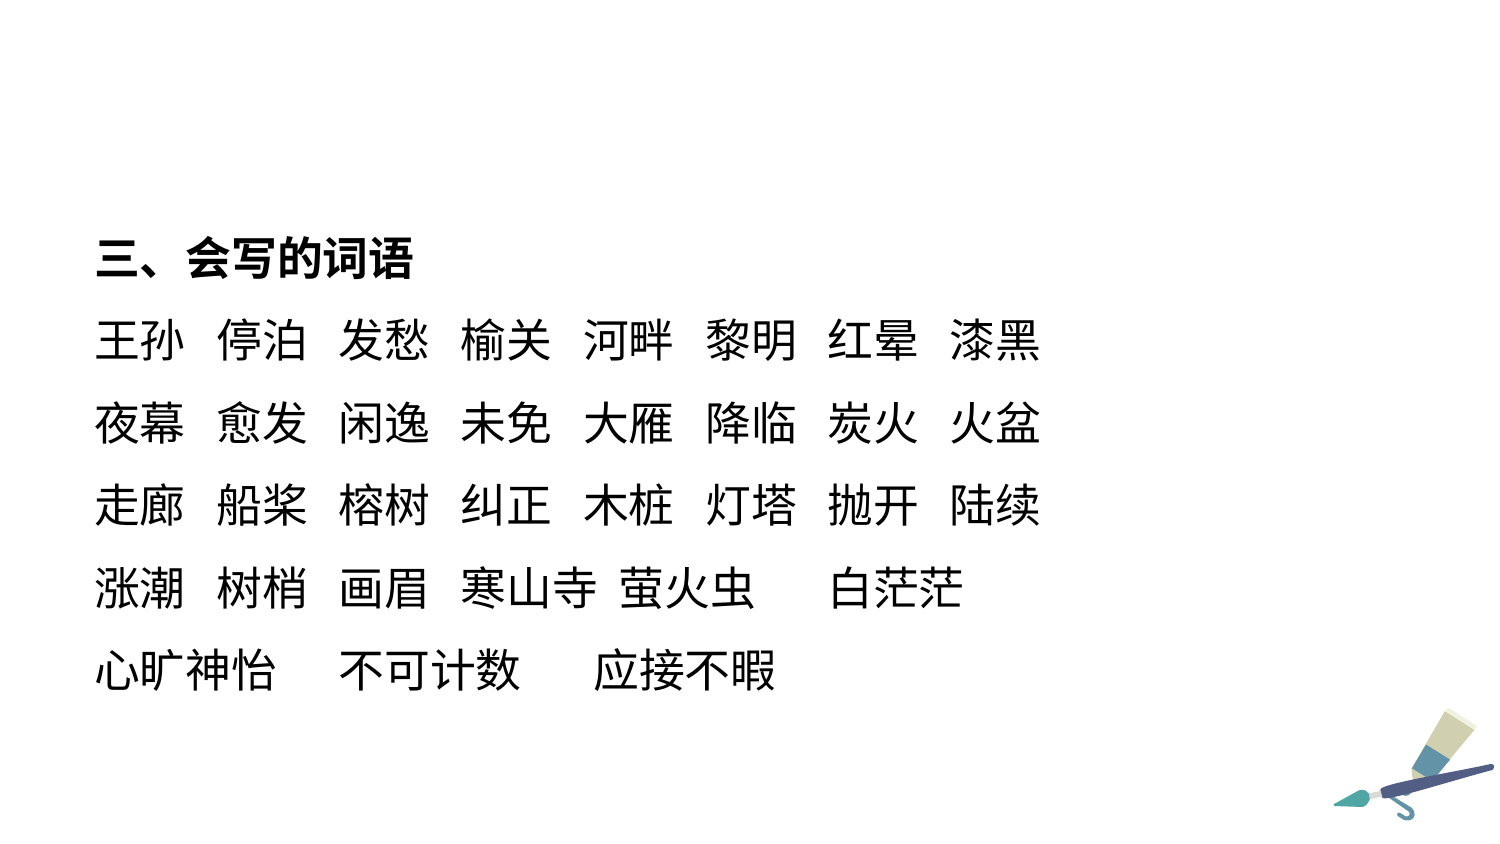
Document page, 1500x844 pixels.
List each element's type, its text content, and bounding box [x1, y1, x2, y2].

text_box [1358, 708, 1481, 844]
text_box 三、会写的词语 王孙 停泊 发愁 榆关 河畔 黎明 红晕 漆黑 夜幕 愈发 闲逸 未免 大雁 降临 炭火 火盆 走廊 船桨 榕树 纠正 木桩 灯塔 抛开 陆续 涨潮 树梢 画眉 寒山寺 萤火虫 白茫茫 心旷神怡 不可计数 应接不暇 [79, 194, 1421, 705]
